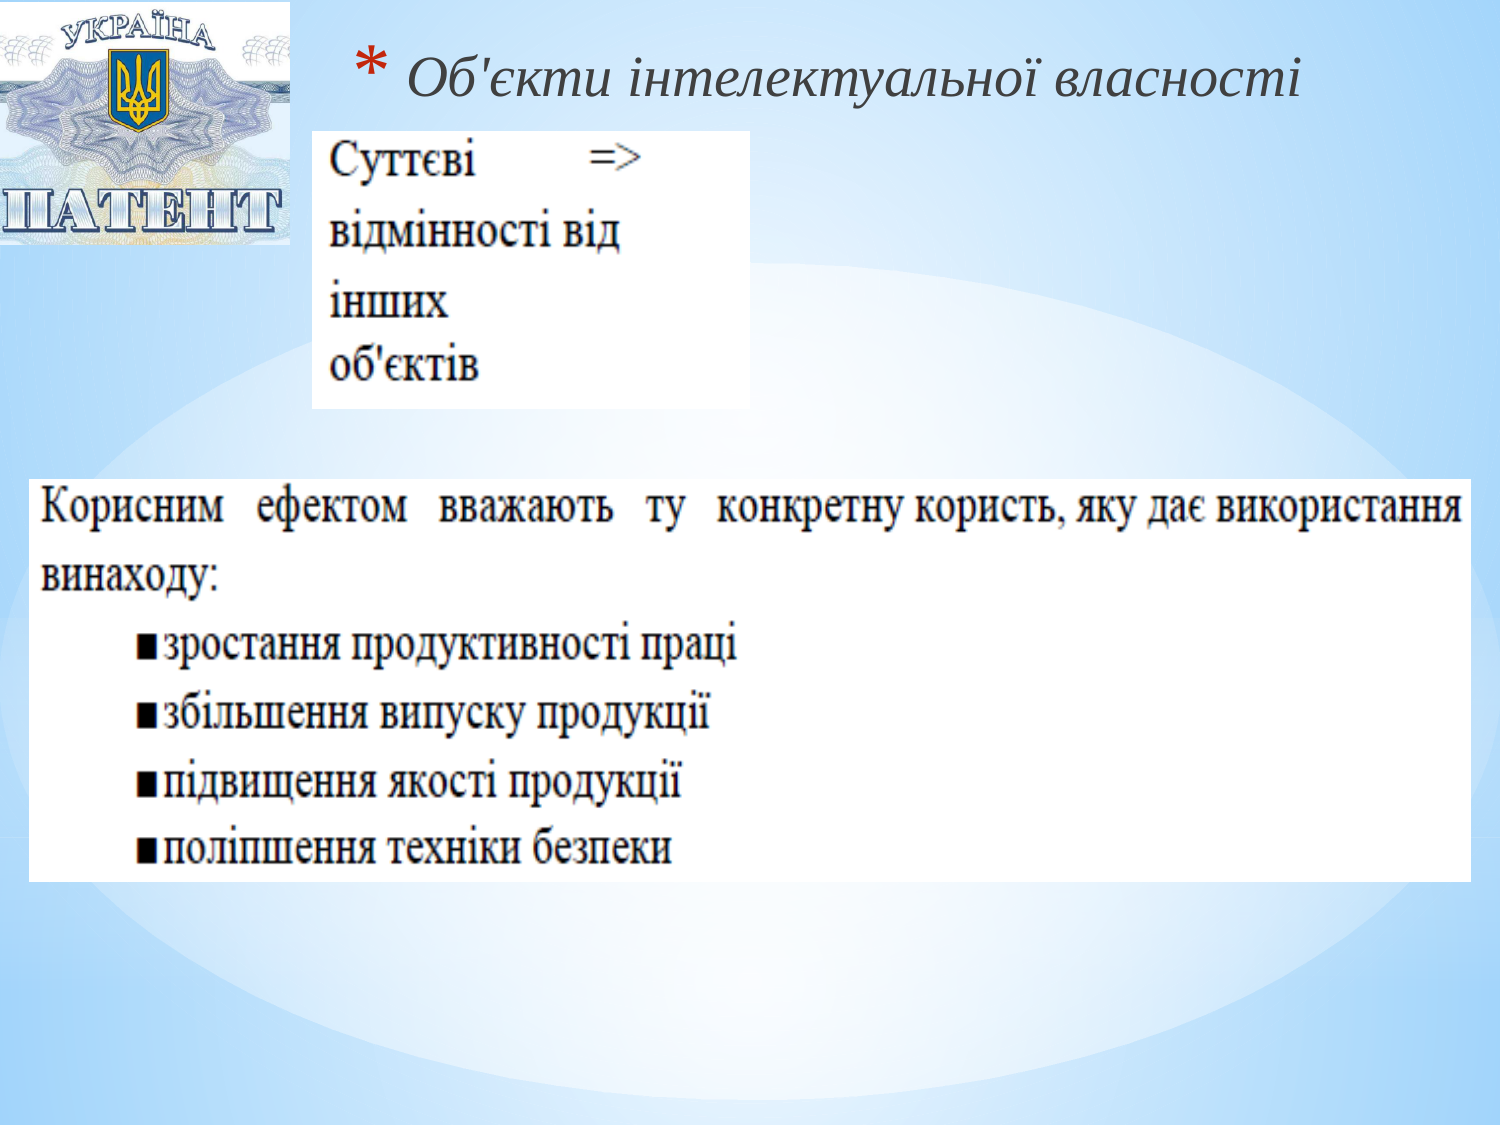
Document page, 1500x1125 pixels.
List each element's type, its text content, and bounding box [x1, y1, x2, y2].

picture [0, 2, 290, 245]
picture [312, 131, 751, 410]
picture [29, 479, 1471, 882]
text_box Об'єкти інтелектуальної власності [295, 30, 1427, 171]
